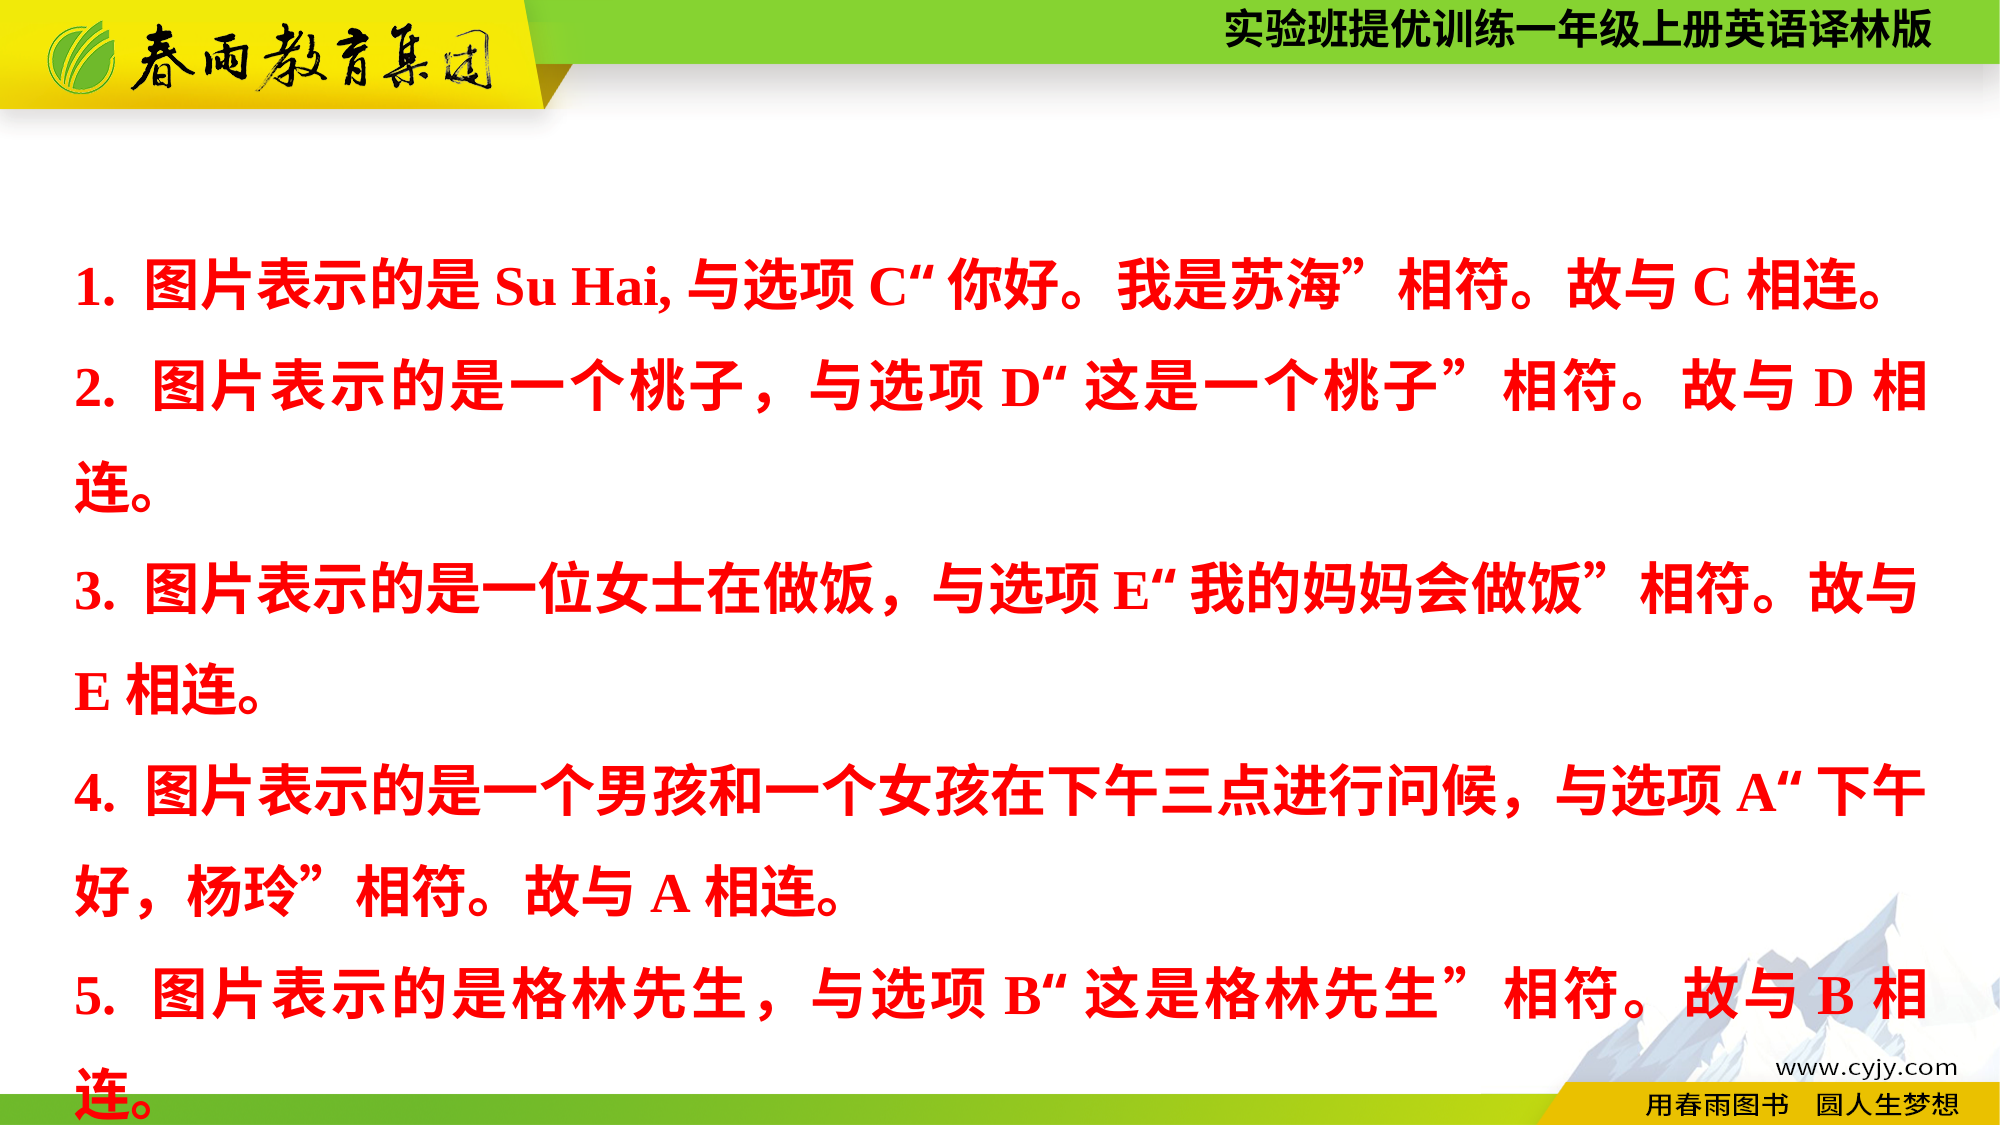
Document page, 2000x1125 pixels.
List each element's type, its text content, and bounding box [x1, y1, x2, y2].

picture [0, 0, 2000, 1125]
list 1. 图片表示的是Su Hai,与选项C“你好。我是苏海”相符。故与C相连。 2. 图片表示的是一个桃子，与选项D“这是一个桃子”相符。故与D相连。 3. 图片表示的是一位女士在做饭，与选项E“我的妈妈会做饭”相符。故与E相连。 4. 图片表示的是一个男孩和一个女孩在下午三点进行问候，与选项A“下午好，杨玲”相符。故与A相连。 5. 图片表示的是格林先生，与选项B“这是格林先生”相符。故与B相连。 [59, 208, 1944, 926]
